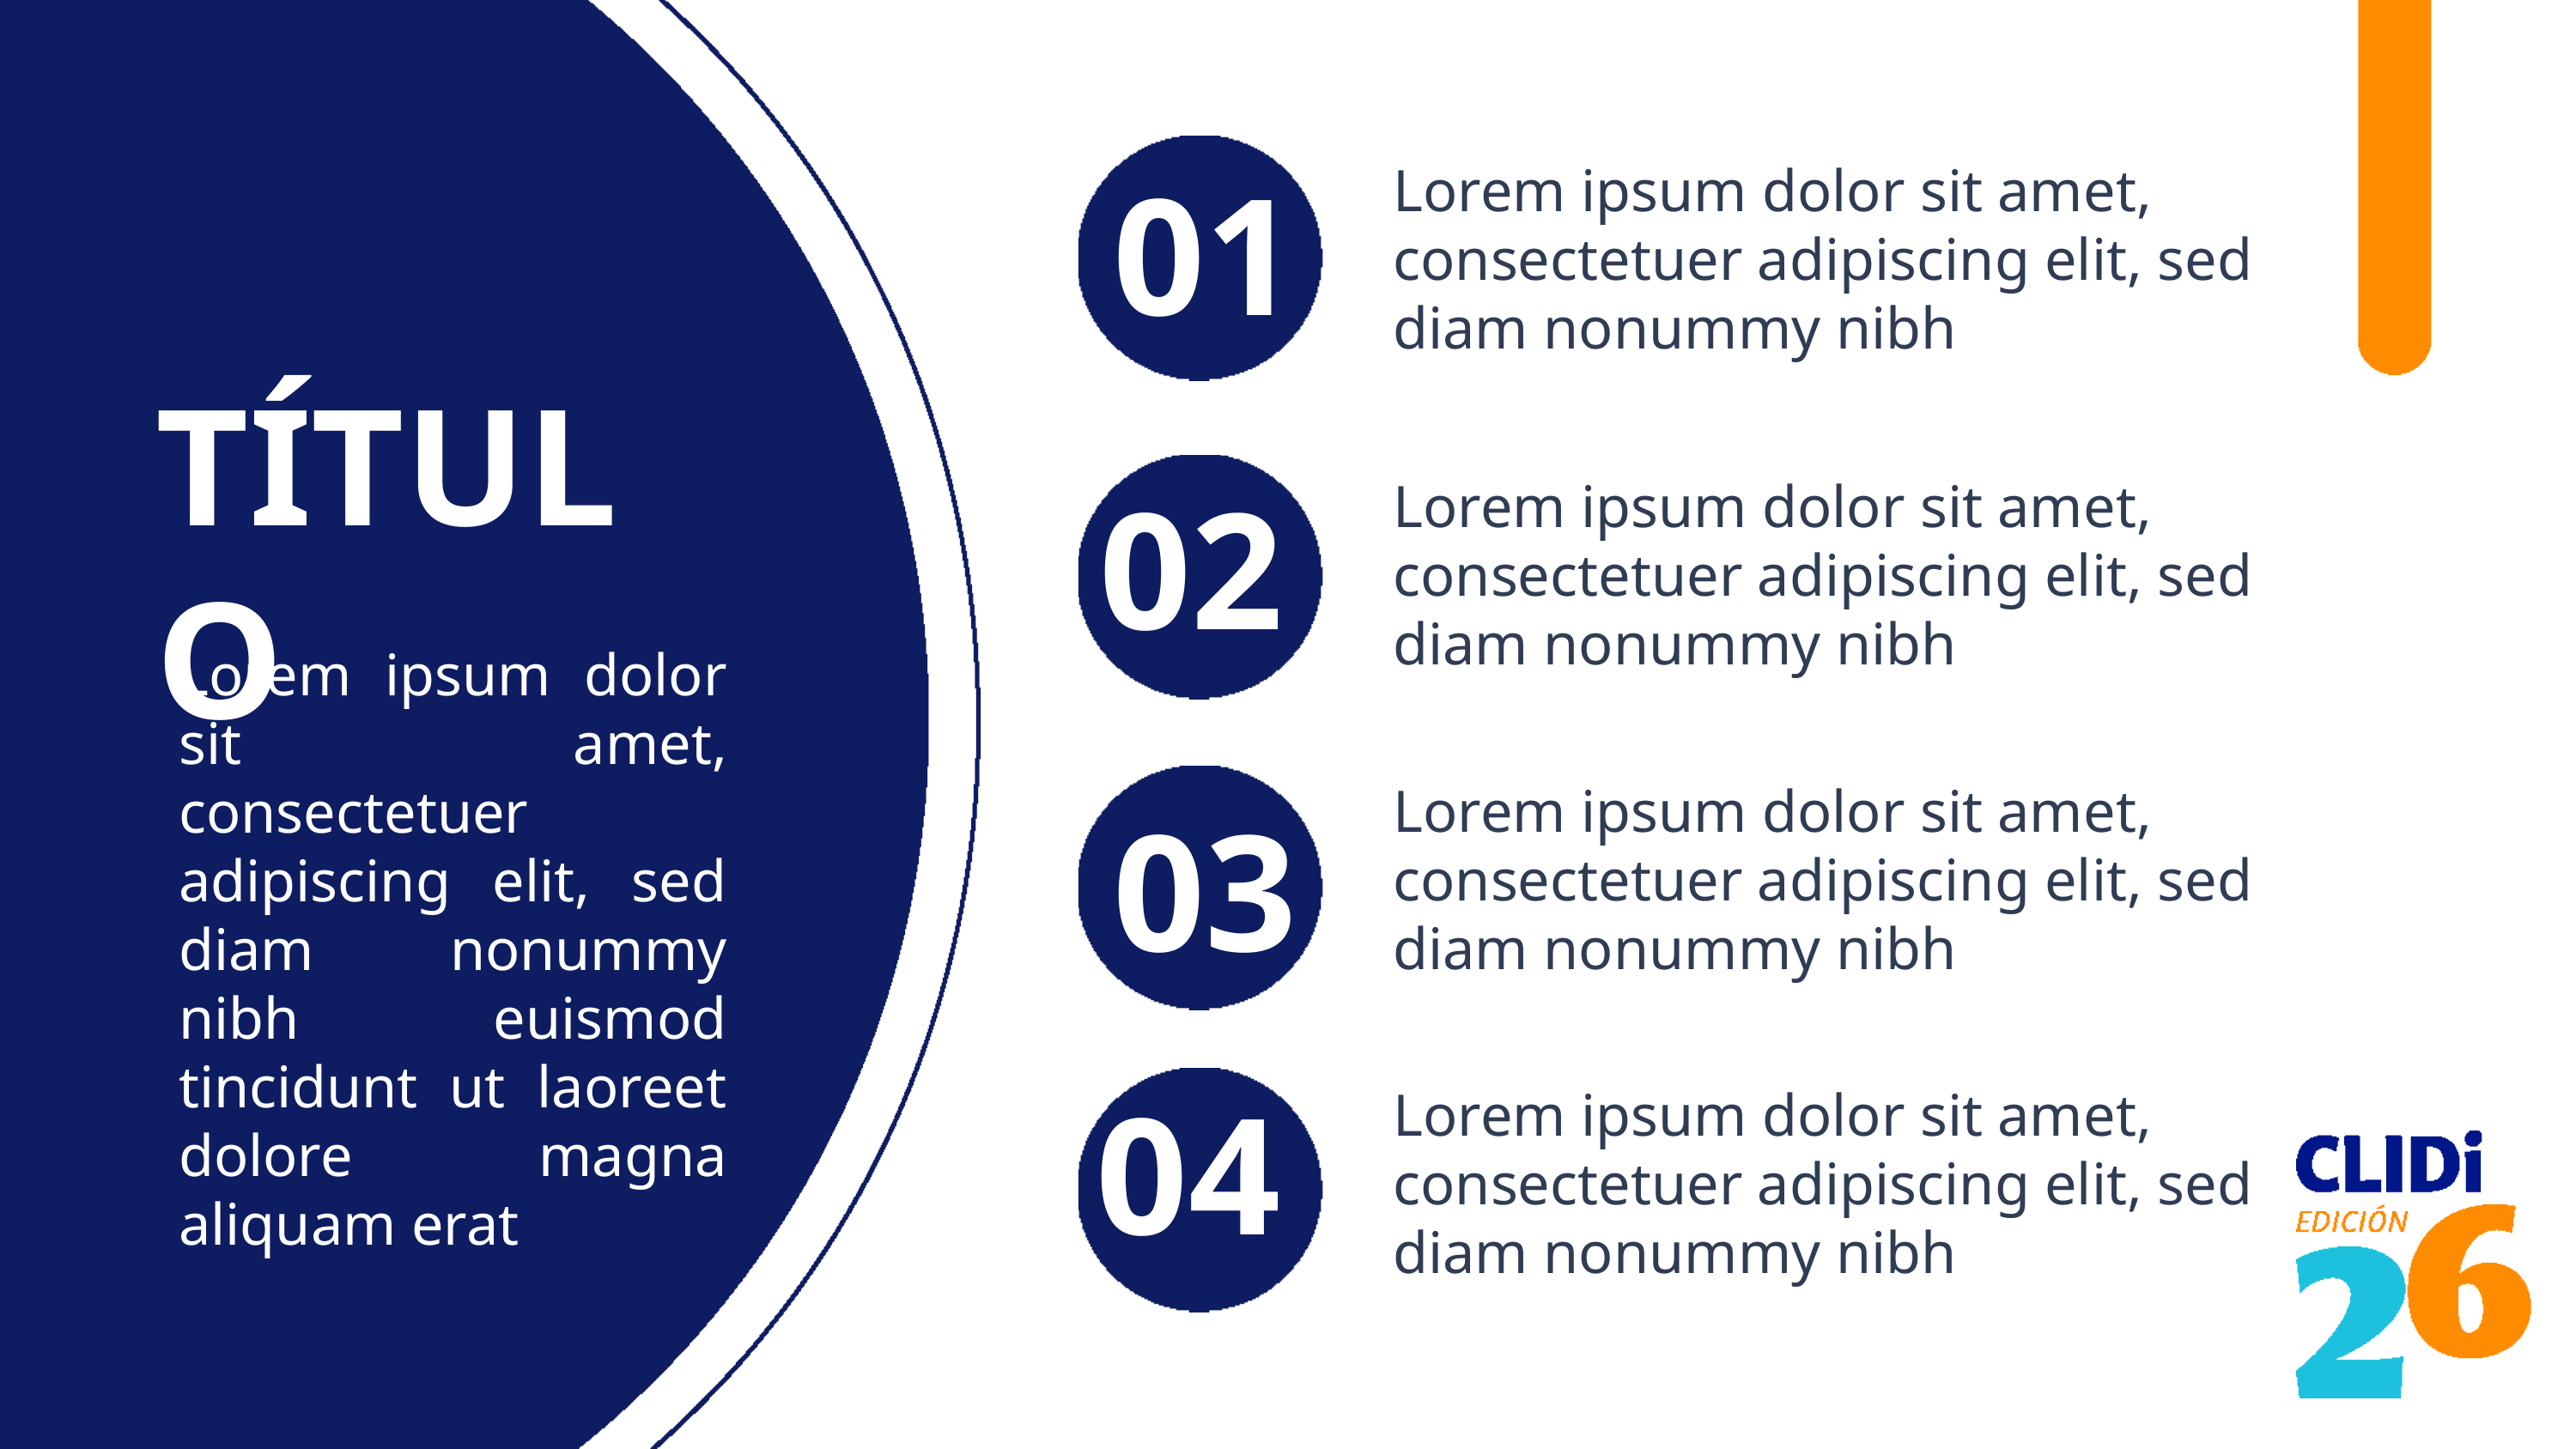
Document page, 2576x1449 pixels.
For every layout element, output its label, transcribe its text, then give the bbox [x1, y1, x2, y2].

text_box [0, 0, 982, 1449]
text_box [1078, 1068, 1323, 1313]
text_box Lorem ipsum dolor sit amet, consectetuer adipiscing elit, sed diam nonummy nibh [1380, 148, 2293, 367]
text_box [2358, 0, 2432, 375]
text_box 02 [1086, 462, 1331, 669]
text_box 01 [1100, 148, 1315, 355]
text_box [1078, 766, 1323, 1010]
text_box Lorem ipsum dolor sit amet, consectetuer adipiscing elit, sed diam nonummy nibh [1380, 464, 2293, 683]
text_box Lorem ipsum dolor sit amet, consectetuer adipiscing elit, sed diam nonummy nibh [1380, 768, 2293, 987]
text_box Lorem ipsum dolor sit amet, consectetuer adipiscing elit, sed diam nonummy nibh euismod tincidunt ut laoreet dolore magna aliquam erat [166, 758, 740, 1263]
text_box TÍTULO [143, 358, 750, 758]
text_box [1078, 136, 1323, 381]
text_box [1078, 455, 1323, 700]
text_box Lorem ipsum dolor sit amet, consectetuer adipiscing elit, sed diam nonummy nibh [1380, 1072, 2293, 1292]
text_box 03 [1100, 784, 1315, 991]
text_box [2296, 1131, 2531, 1398]
text_box 04 [1084, 1067, 1321, 1274]
